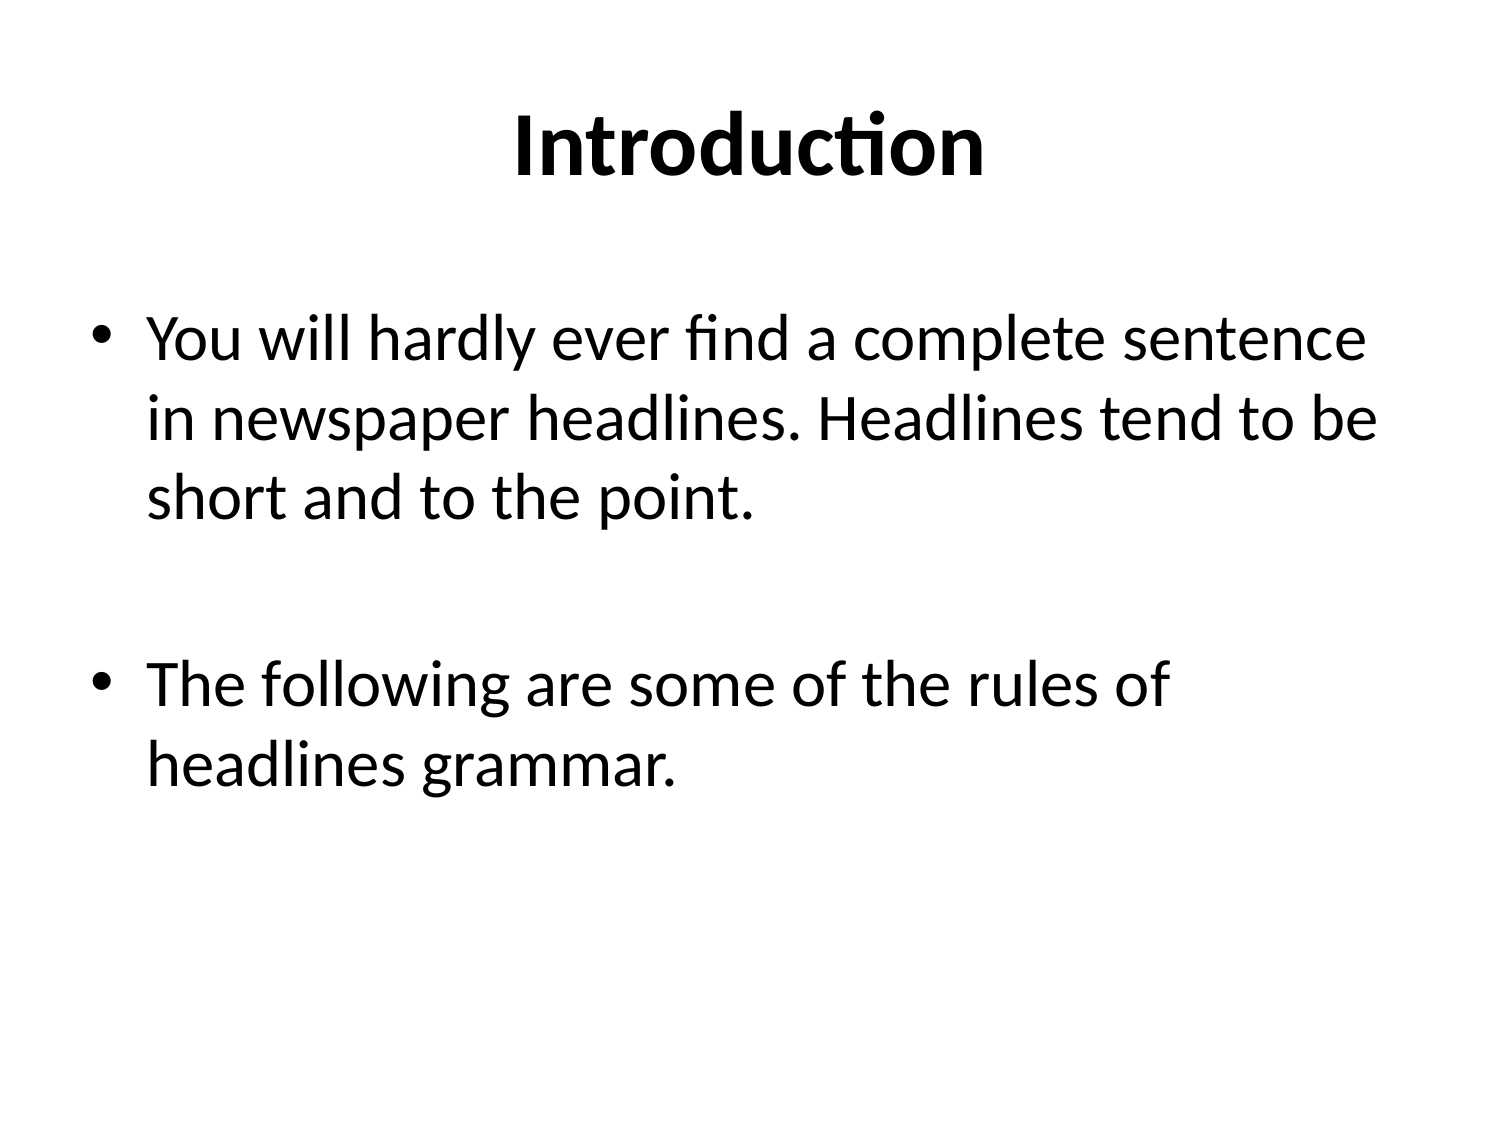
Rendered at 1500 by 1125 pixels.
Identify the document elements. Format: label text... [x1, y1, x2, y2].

title Introduction [75, 45, 1425, 233]
list You will hardly ever find a complete sentence in newspaper headlines. Headlines tend to be short and to the point. The following are some of the rules of headlines grammar. [75, 285, 1425, 961]
